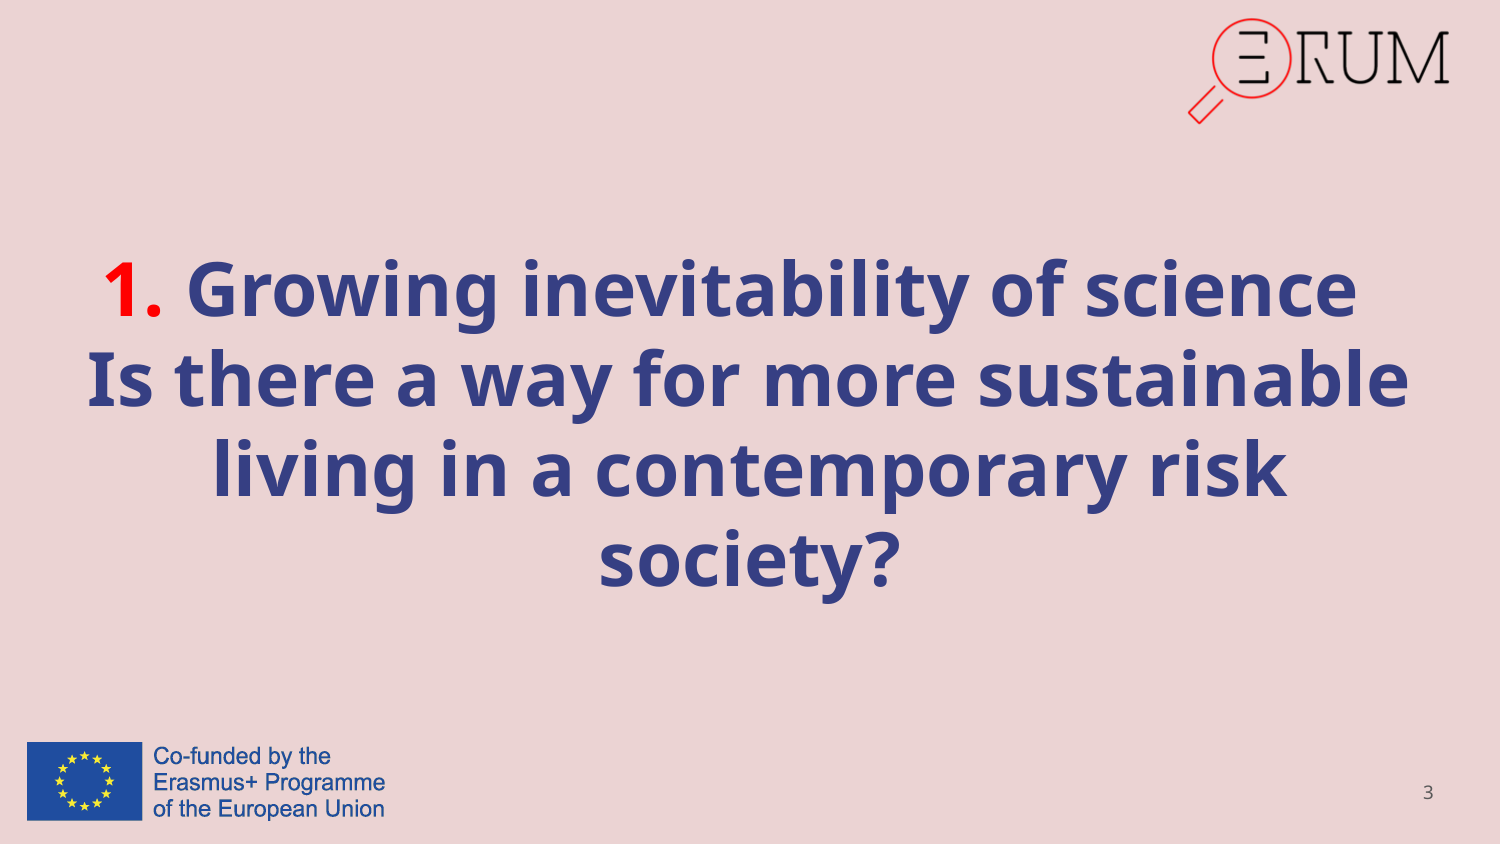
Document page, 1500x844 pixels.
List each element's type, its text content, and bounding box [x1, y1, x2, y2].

slide_number 3 [1358, 761, 1449, 826]
picture [1136, 0, 1500, 137]
picture [27, 742, 385, 821]
title 1. Growing inevitability of science Is there a way for more sustainable living in a contemporary risk society? [51, 352, 1449, 491]
